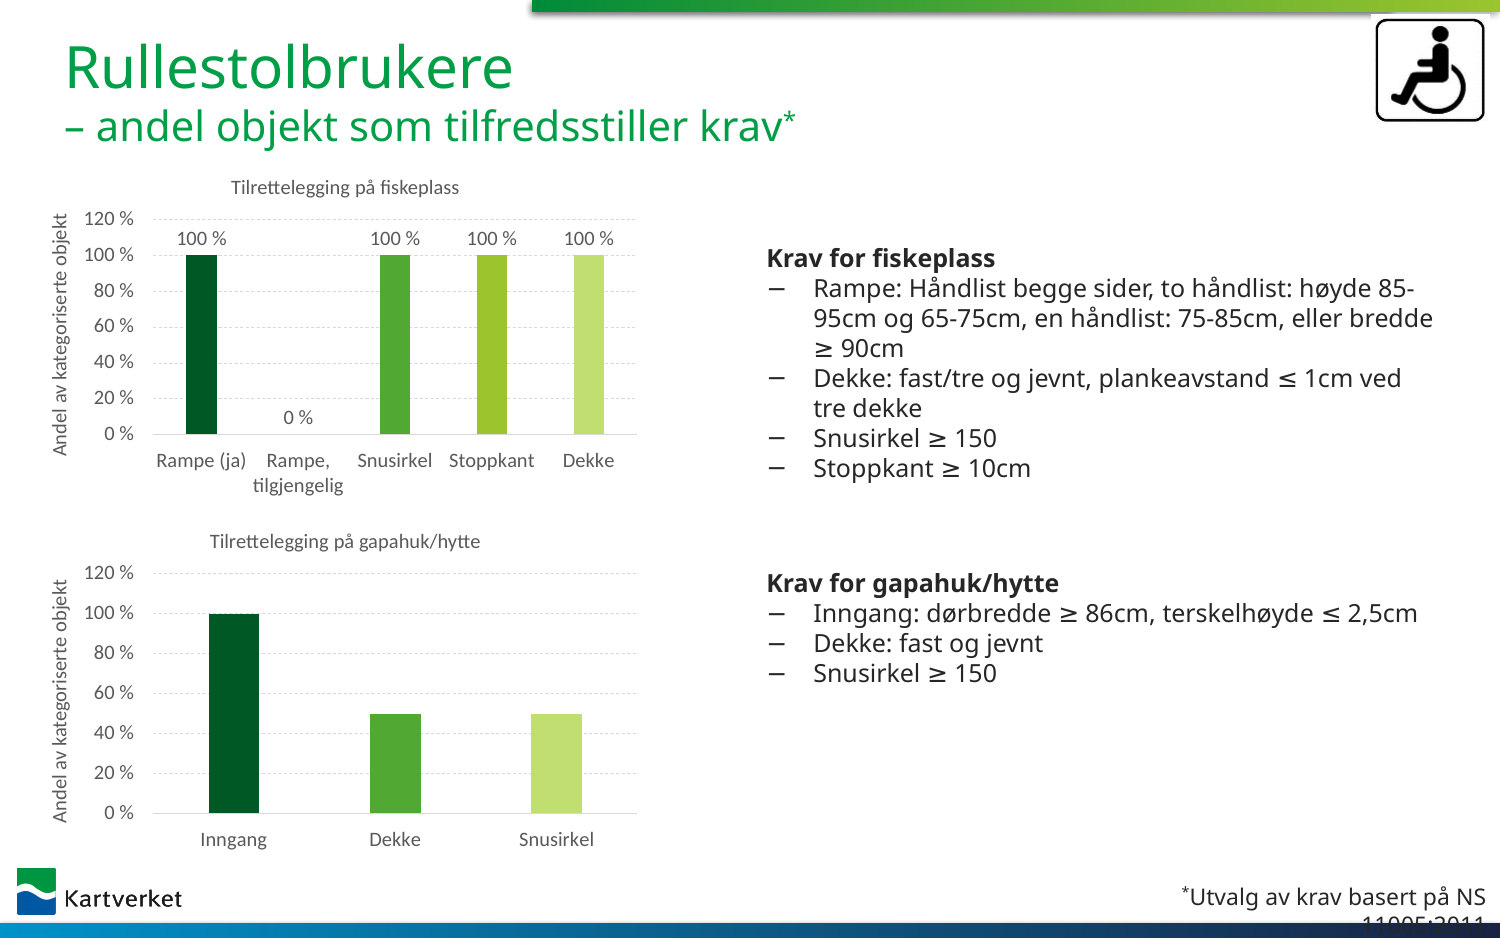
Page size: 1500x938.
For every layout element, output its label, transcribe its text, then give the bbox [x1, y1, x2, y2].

picture [41, 166, 650, 505]
text_box *Utvalg av krav basert på NS 11005:2011 [1068, 873, 1500, 938]
text_box Krav for gapahuk/hytte Inngang: dørbredde ≥ 86cm, terskelhøyde ≤ 2,5cm Dekke: fast og jevnt Snusirkel ≥ 150 [751, 560, 1452, 695]
text_box Rullestolbrukere – andel objekt som tilfredsstiller krav* [49, 29, 1431, 158]
picture [1371, 13, 1491, 127]
text_box Krav for fiskeplass Rampe: Håndlist begge sider, to håndlist: høyde 85-95cm og 65-75cm, en håndlist: 75-85cm, eller bredde ≥ 90cm Dekke: fast/tre og jevnt, plankeavstand ≤ 1cm ved tre dekke Snusirkel ≥ 150 Stoppkant ≥ 10cm [751, 235, 1452, 490]
picture [41, 520, 650, 859]
